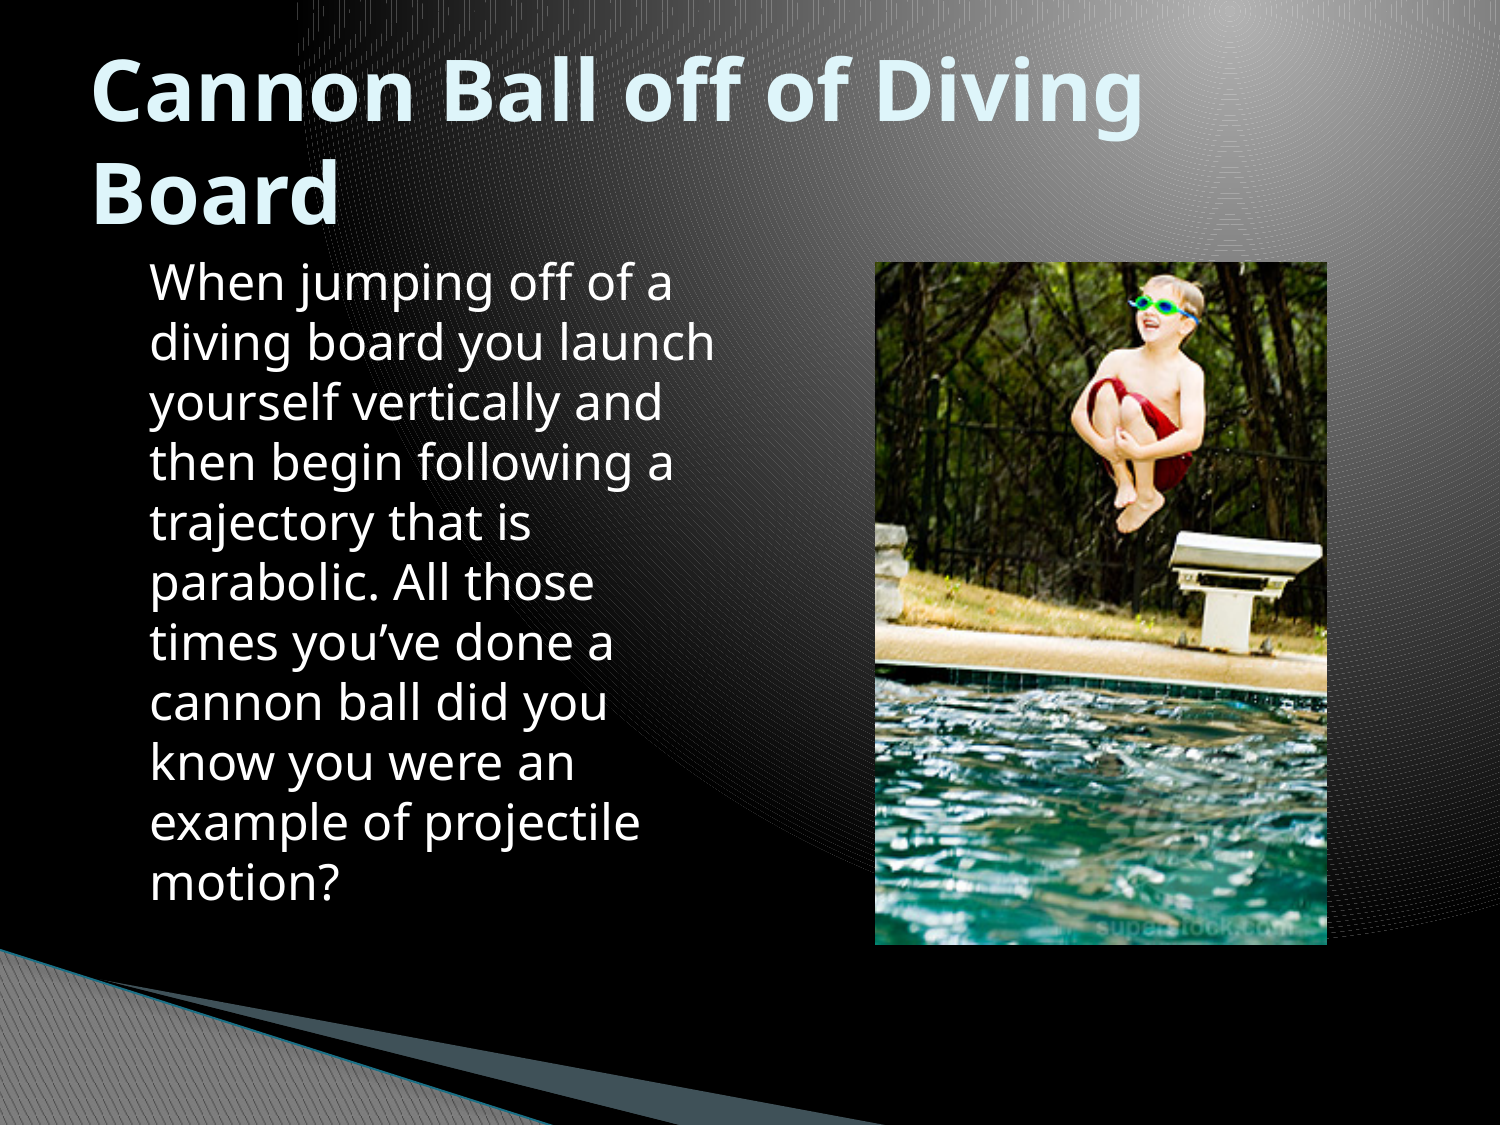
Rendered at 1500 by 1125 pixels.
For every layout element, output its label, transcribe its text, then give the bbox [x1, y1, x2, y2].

title Cannon Ball off of Diving Board [75, 45, 1425, 233]
picture [0, 952, 543, 1125]
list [874, 262, 1328, 945]
list When jumping off of a diving board you launch yourself vertically and then begin following a trajectory that is parabolic. All those times you’ve done a cannon ball did you know you were an example of projectile motion? [75, 243, 738, 986]
